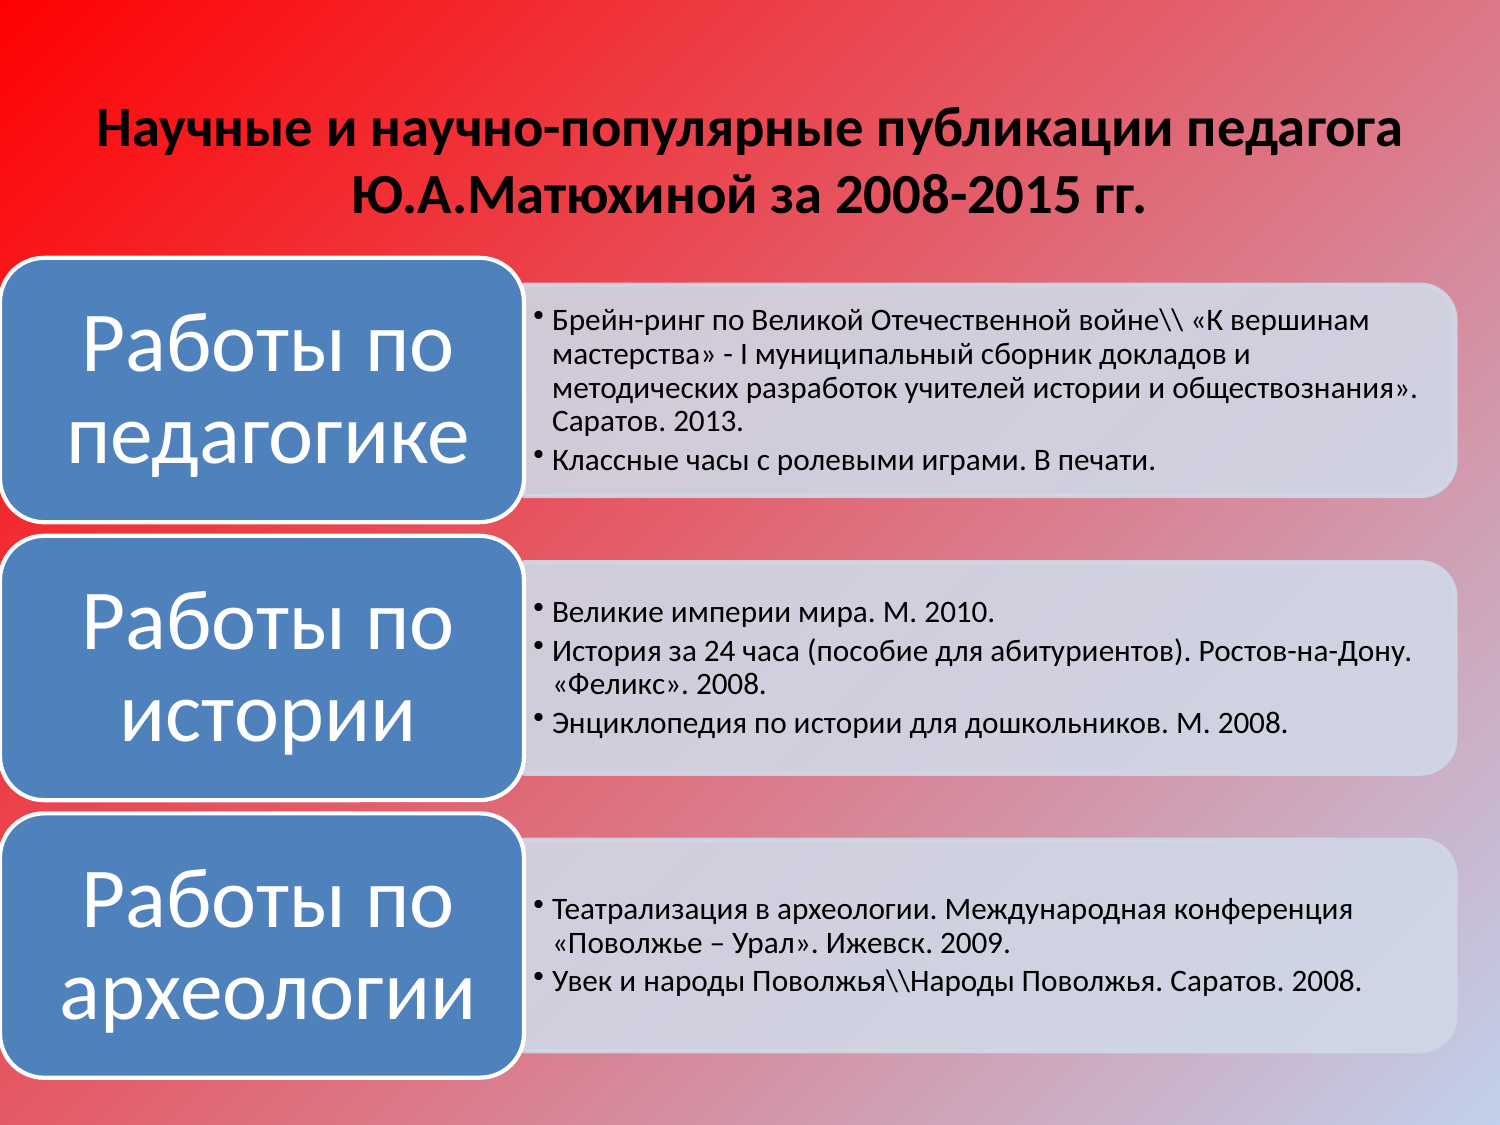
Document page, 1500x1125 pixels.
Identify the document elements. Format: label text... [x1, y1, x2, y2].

title Научные и научно-популярные публикации педагога Ю.А.Матюхиной за 2008-2015 гг. [75, 82, 1425, 233]
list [0, 257, 1456, 1079]
